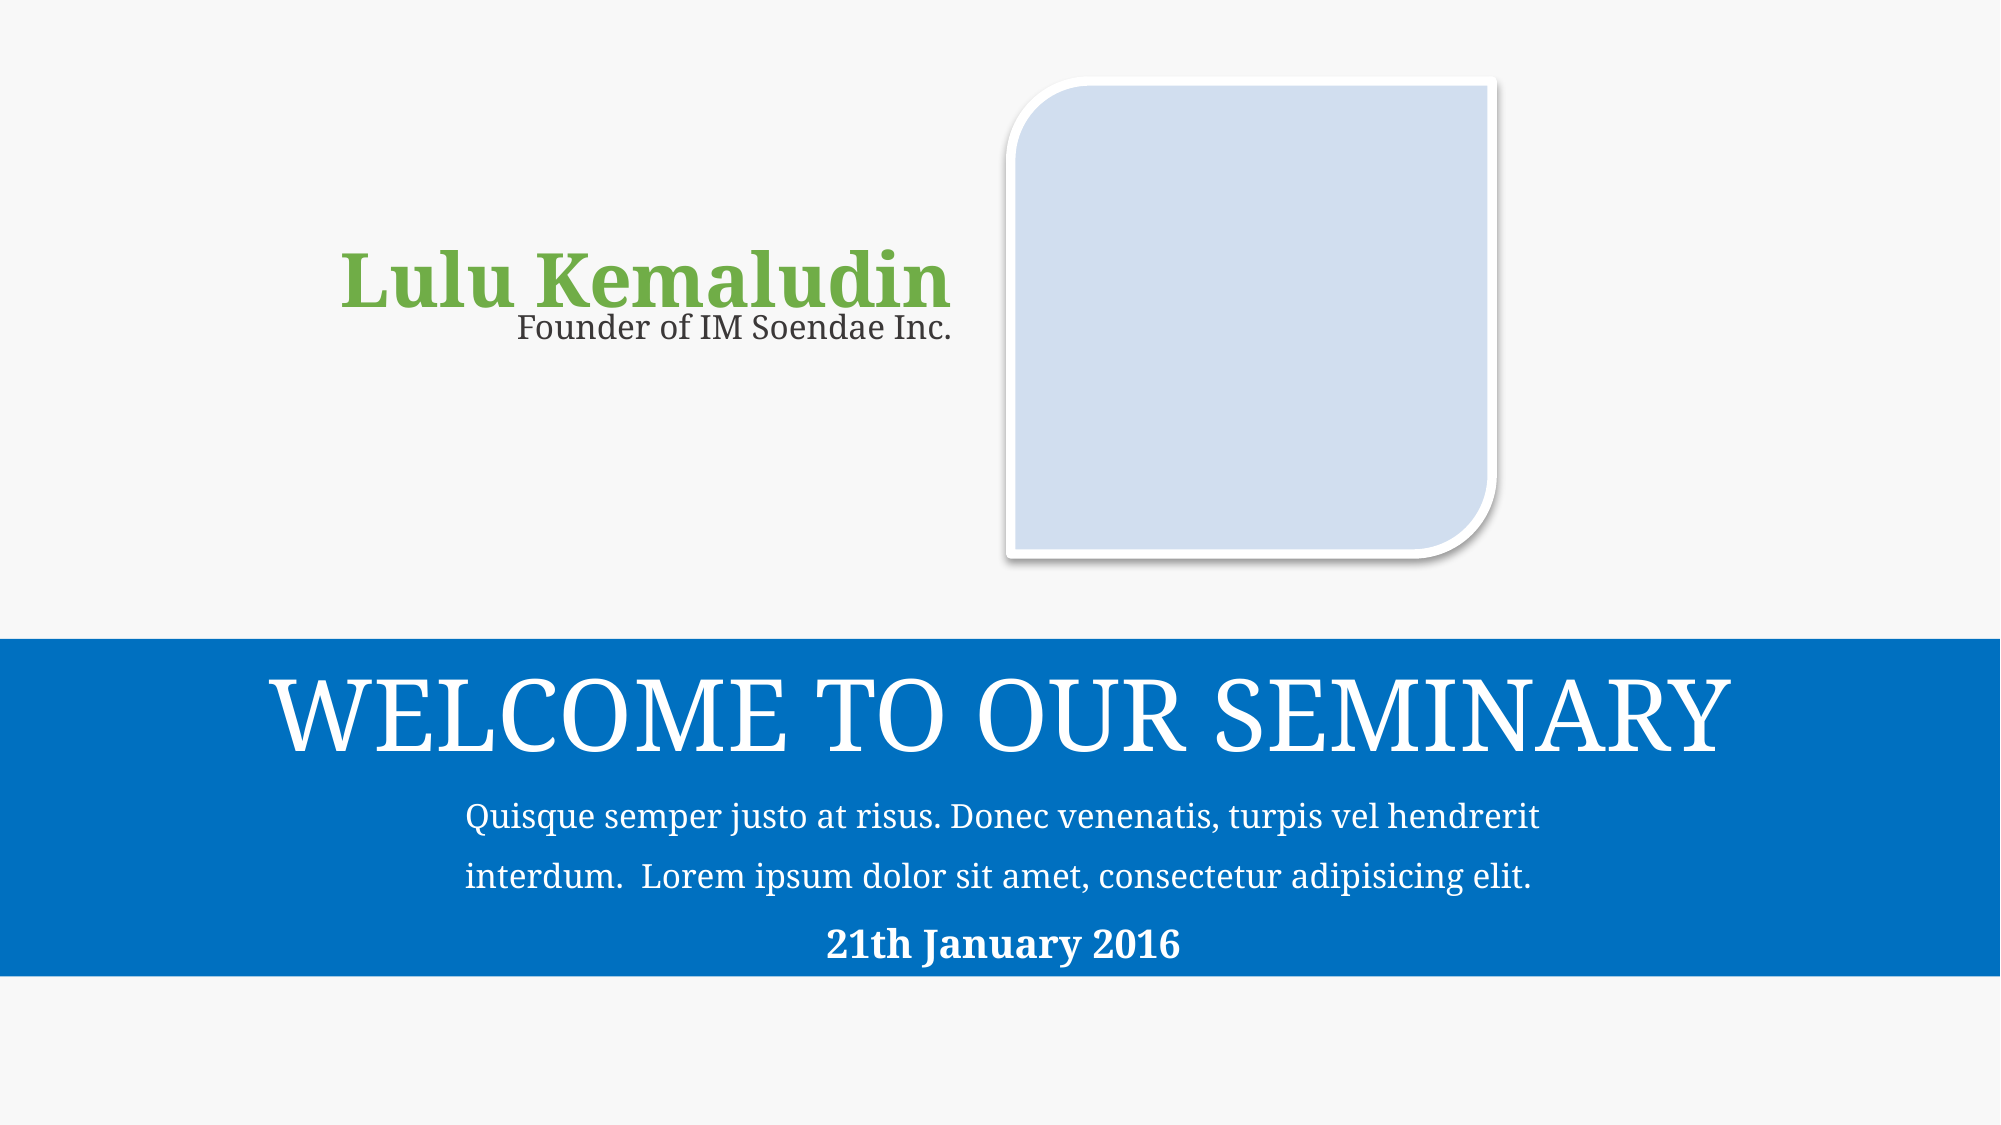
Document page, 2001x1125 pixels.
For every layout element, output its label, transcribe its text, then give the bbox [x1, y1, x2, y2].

text_box Founder of IM Soendae Inc. [288, 276, 972, 357]
text_box Lulu Kemaludin [288, 177, 972, 276]
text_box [972, 80, 1493, 555]
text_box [0, 638, 2000, 977]
